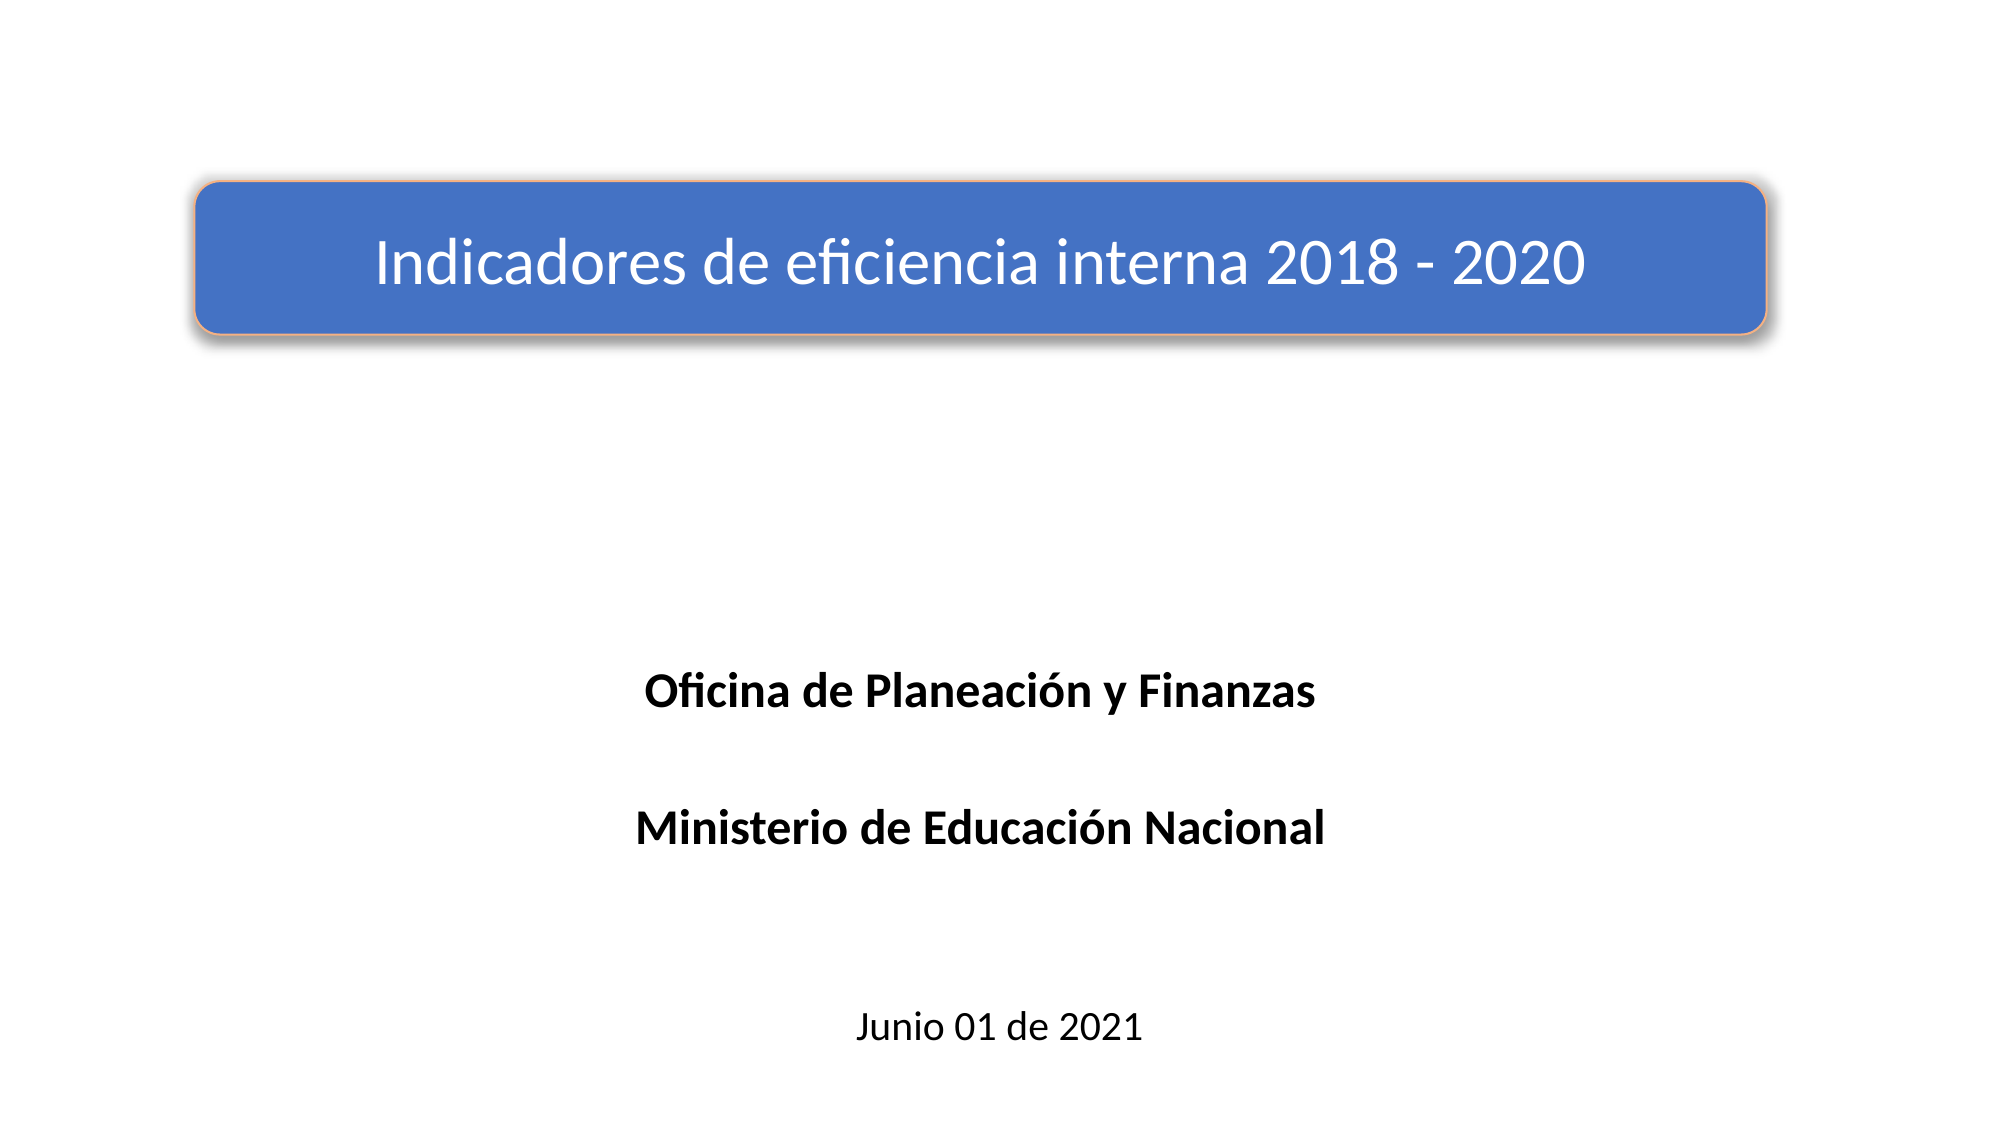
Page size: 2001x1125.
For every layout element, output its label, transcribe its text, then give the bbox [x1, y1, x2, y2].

text_box Junio 01 de 2021 [499, 990, 1501, 1056]
text_box Oficina de Planeación y Finanzas Ministerio de Educación Nacional [42, 649, 1918, 730]
text_box Indicadores de eficiencia interna 2018 - 2020 [193, 180, 1768, 336]
